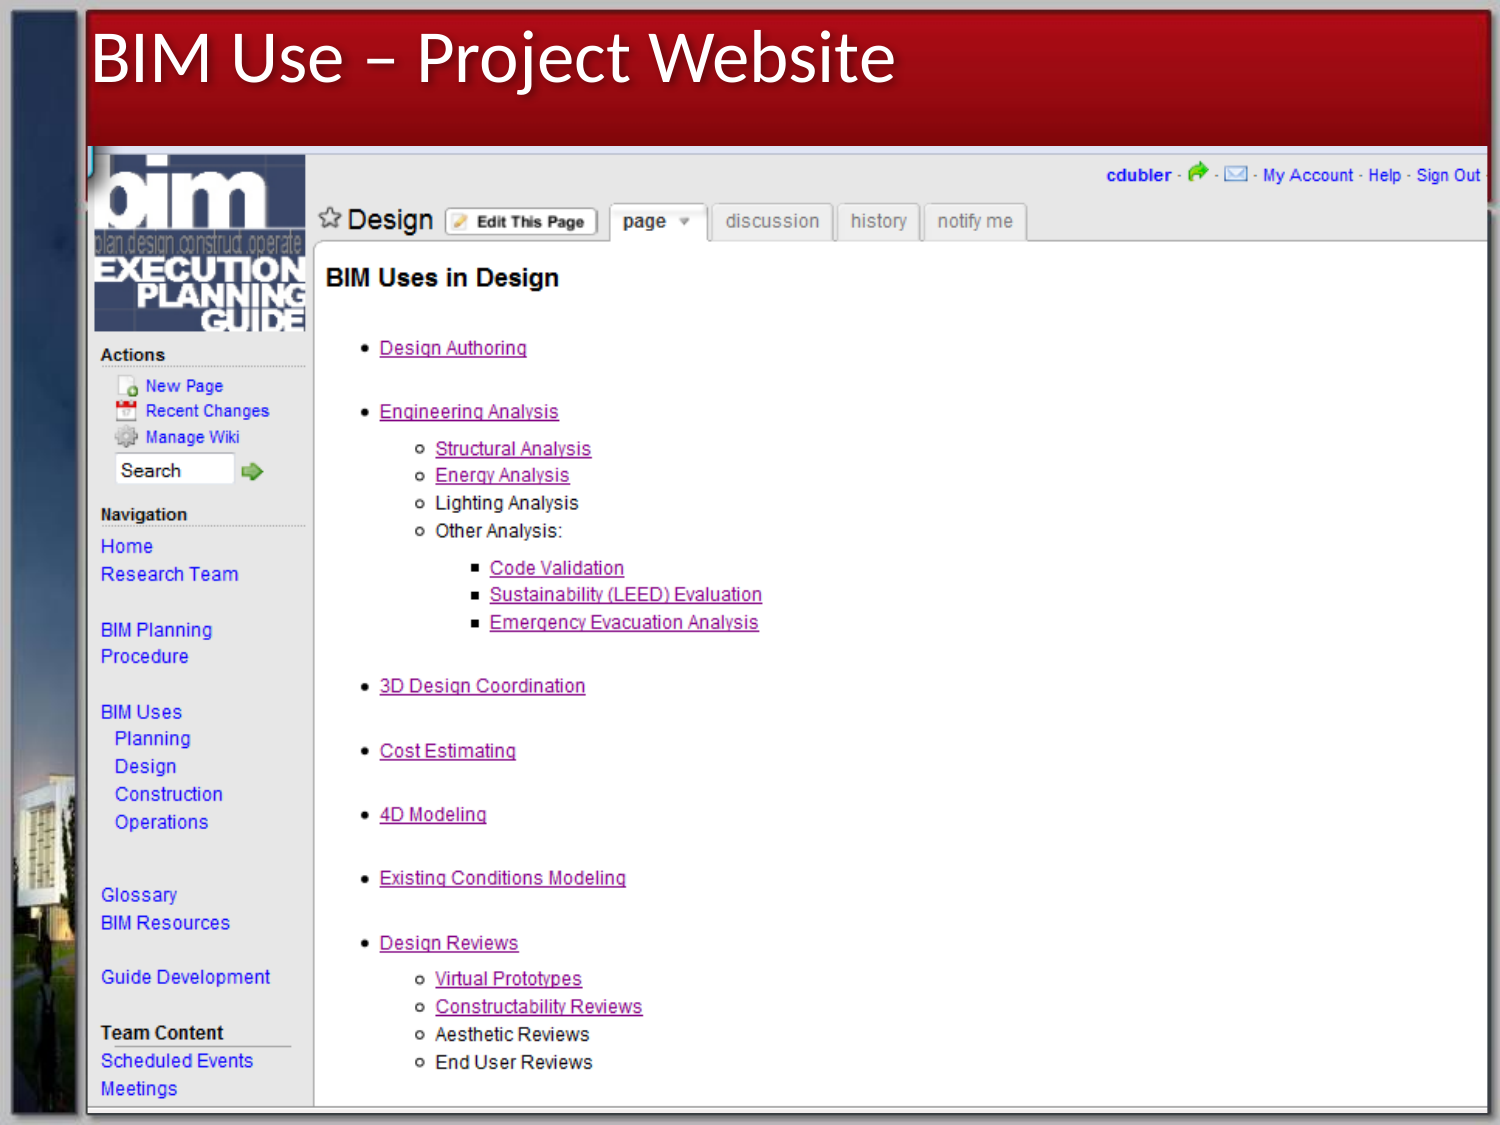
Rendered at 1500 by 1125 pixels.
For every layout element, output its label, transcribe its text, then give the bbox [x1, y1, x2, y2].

text_box BIM Use – Project Website [74, 0, 1500, 105]
picture [0, 0, 1500, 1125]
